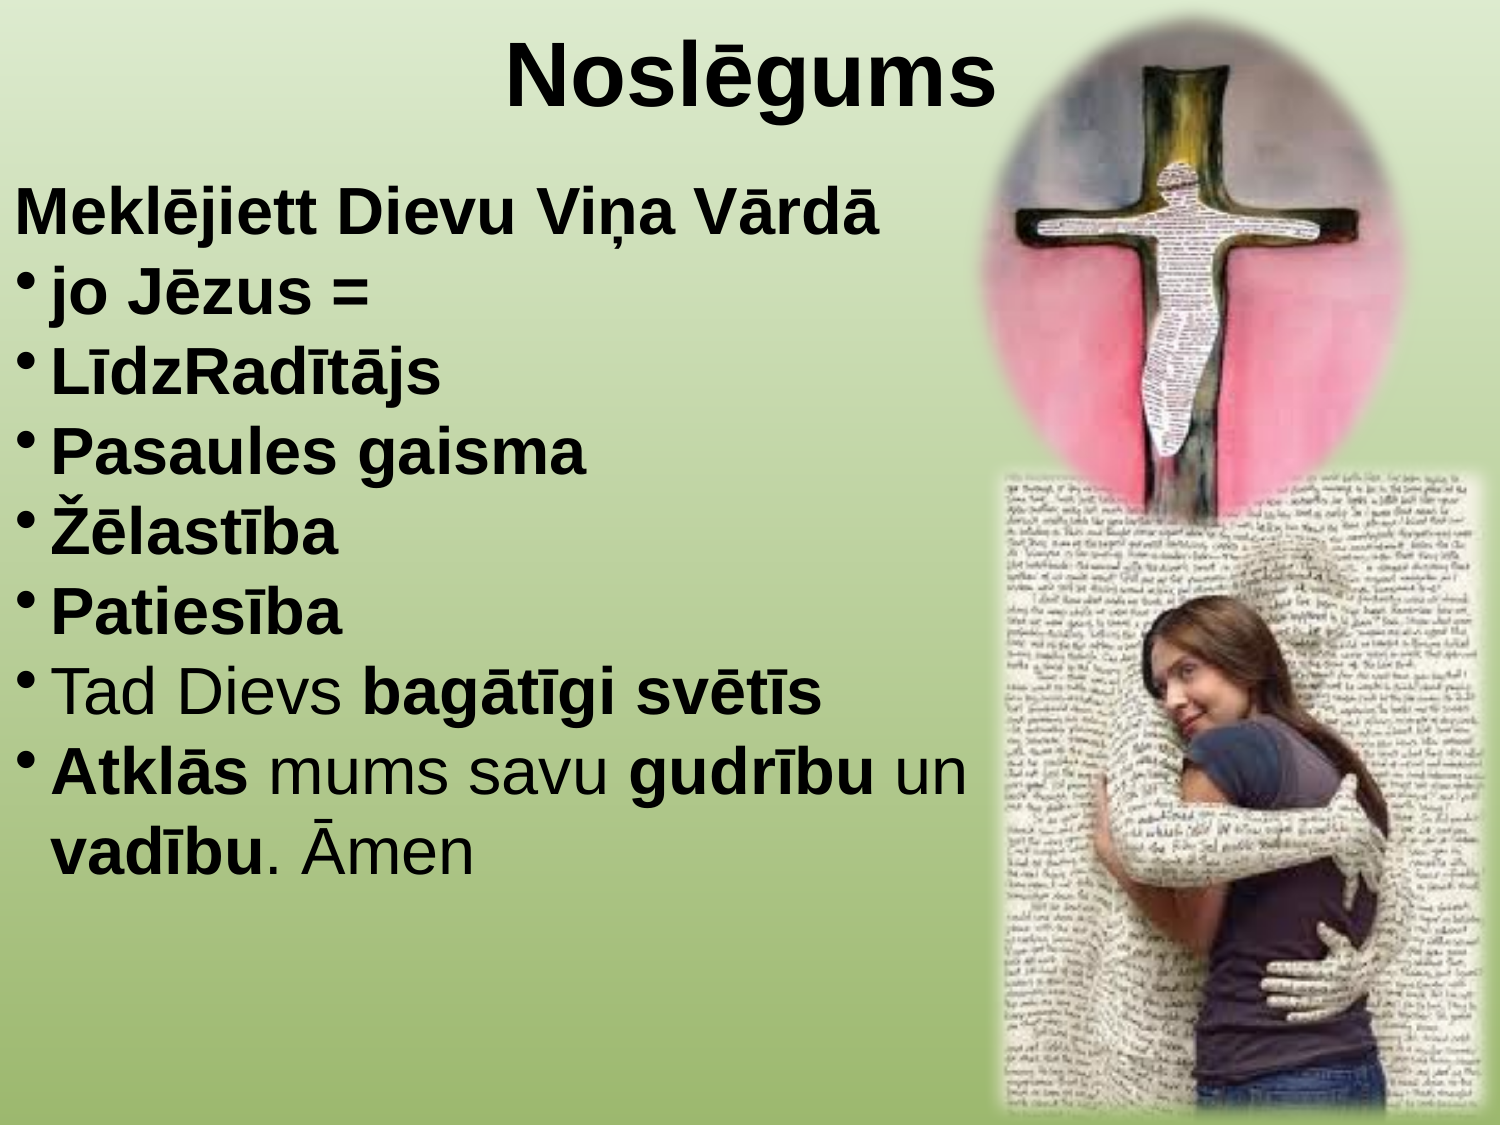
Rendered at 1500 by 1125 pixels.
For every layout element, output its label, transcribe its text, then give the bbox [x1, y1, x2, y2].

title Noslēgums [76, 0, 960, 140]
title Noslēgums [1424, 0, 1428, 140]
picture [962, 0, 1500, 1125]
text_box Meklējiett Dievu Viņa Vārdā jo Jēzus = LīdzRadītājs Pasaules gaisma Žēlastība Patiesība Tad Dievs bagātīgi svētīs Atklās mums savu gudrību un vadību. Āmen [0, 160, 978, 896]
